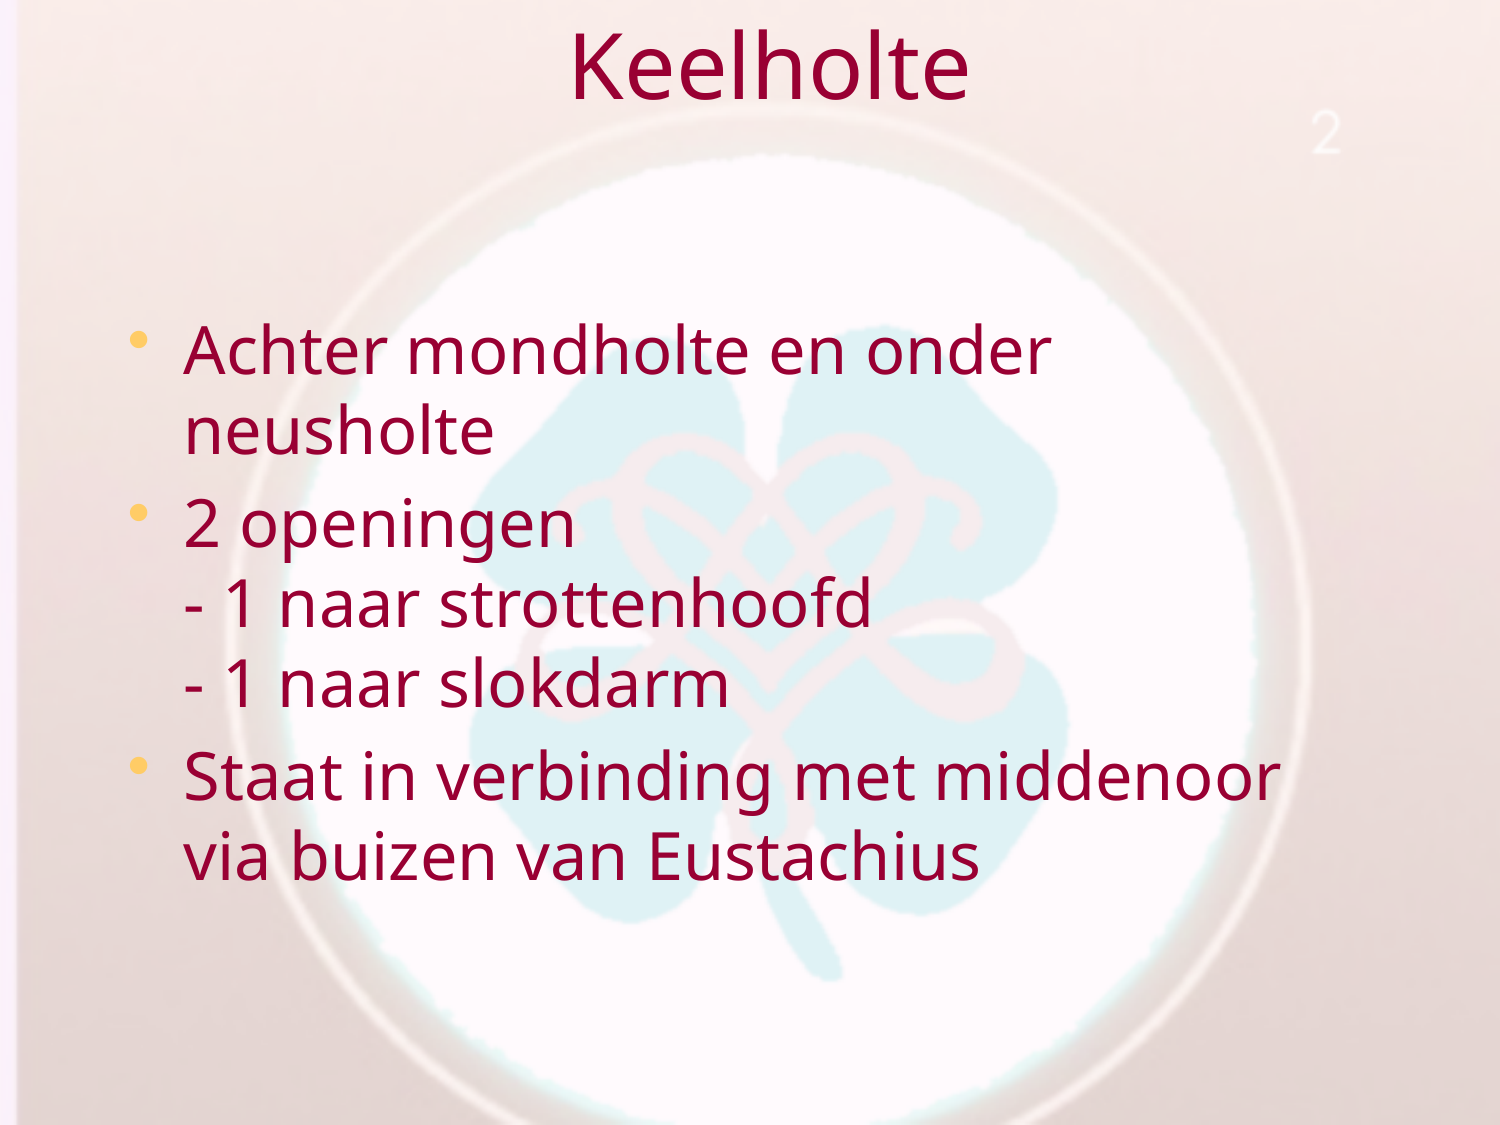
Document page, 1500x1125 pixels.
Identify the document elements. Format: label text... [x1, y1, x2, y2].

picture [0, 0, 1500, 1125]
title Keelholte [112, 0, 1452, 125]
list Achter mondholte en onder neusholte 2 openingen - 1 naar strottenhoofd - 1 naar slokdarm Staat in verbinding met middenoor via buizen van Eustachius [112, 299, 1388, 1125]
